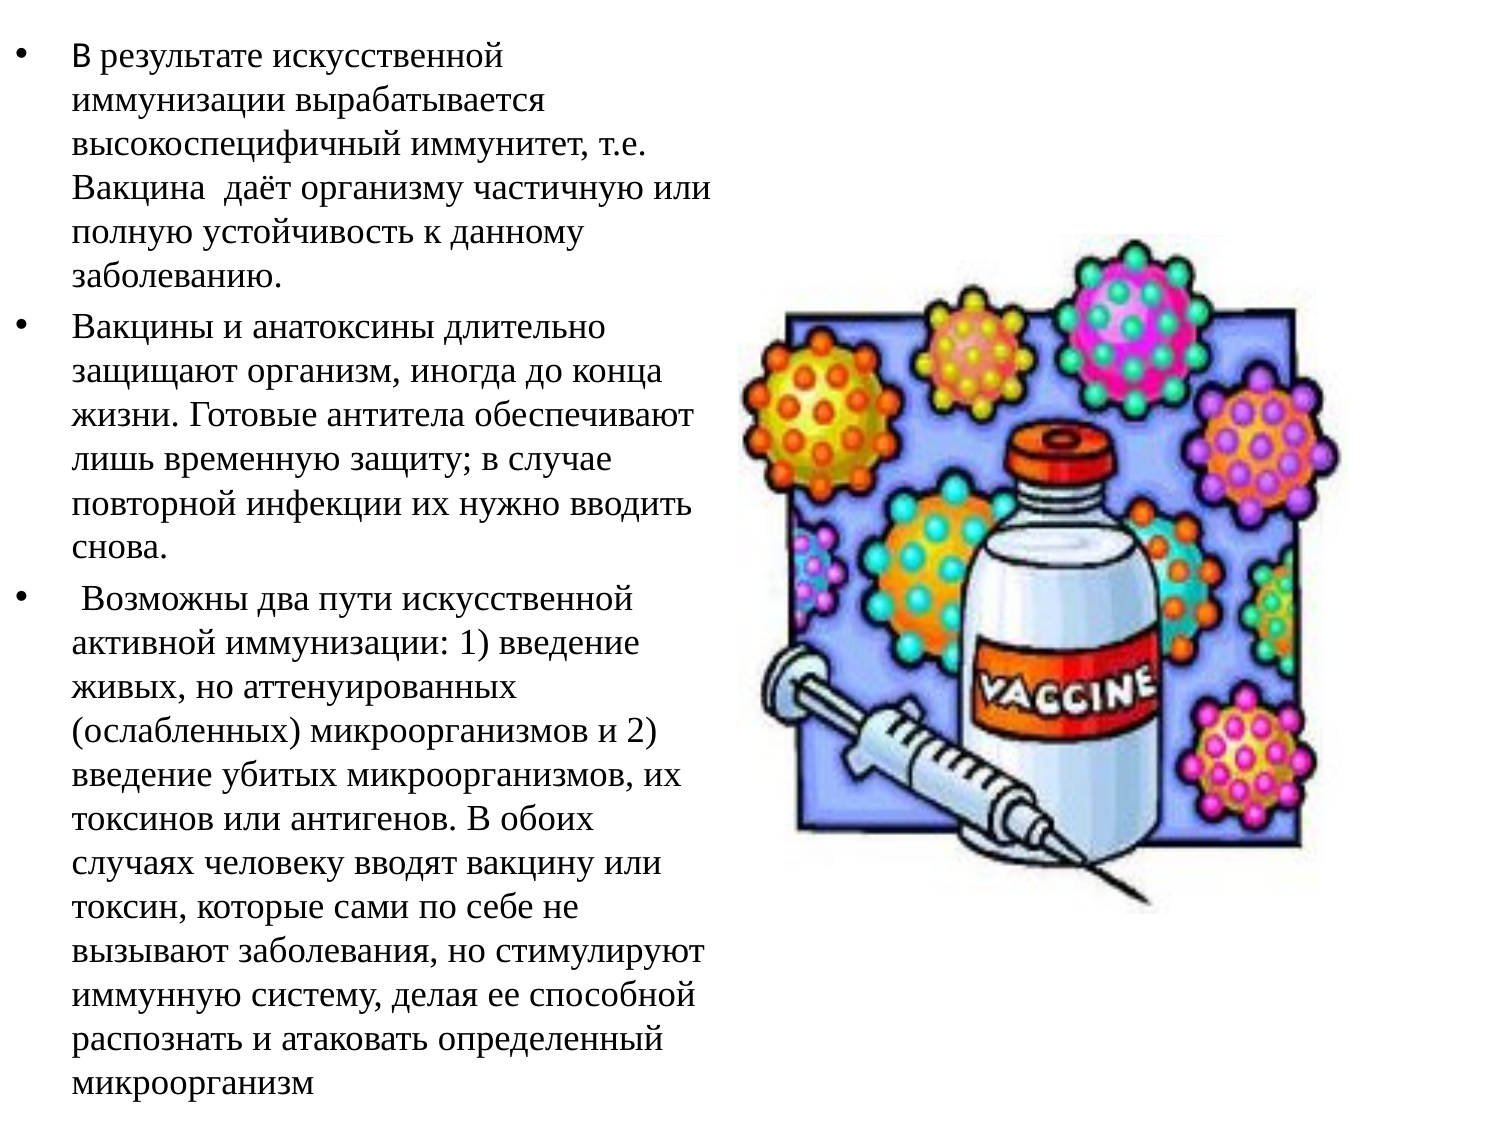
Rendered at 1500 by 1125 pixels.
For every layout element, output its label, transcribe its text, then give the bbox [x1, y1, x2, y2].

list В результате искусственной иммунизации вырабатывается высокоспецифичный иммунитет, т.е. Вакцина даёт организму частичную или полную устойчивость к данному заболеванию. Вакцины и анатоксины длительно защищают организм, иногда до конца жизни. Готовые антитела обеспечивают лишь временную защиту; в случае повторной инфекции их нужно вводить снова. Возможны два пути искусственной активной иммунизации: 1) введение живых, но аттенуированных (ослабленных) микроорганизмов и 2) введение убитых микроорганизмов, их токсинов или антигенов. В обоих случаях человеку вводят вакцину или токсин, которые сами по себе не вызывают заболевания, но стимулируют иммунную систему, делая ее способной распознать и атаковать определенный микроорганизм [0, 23, 738, 1125]
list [738, 234, 1348, 915]
